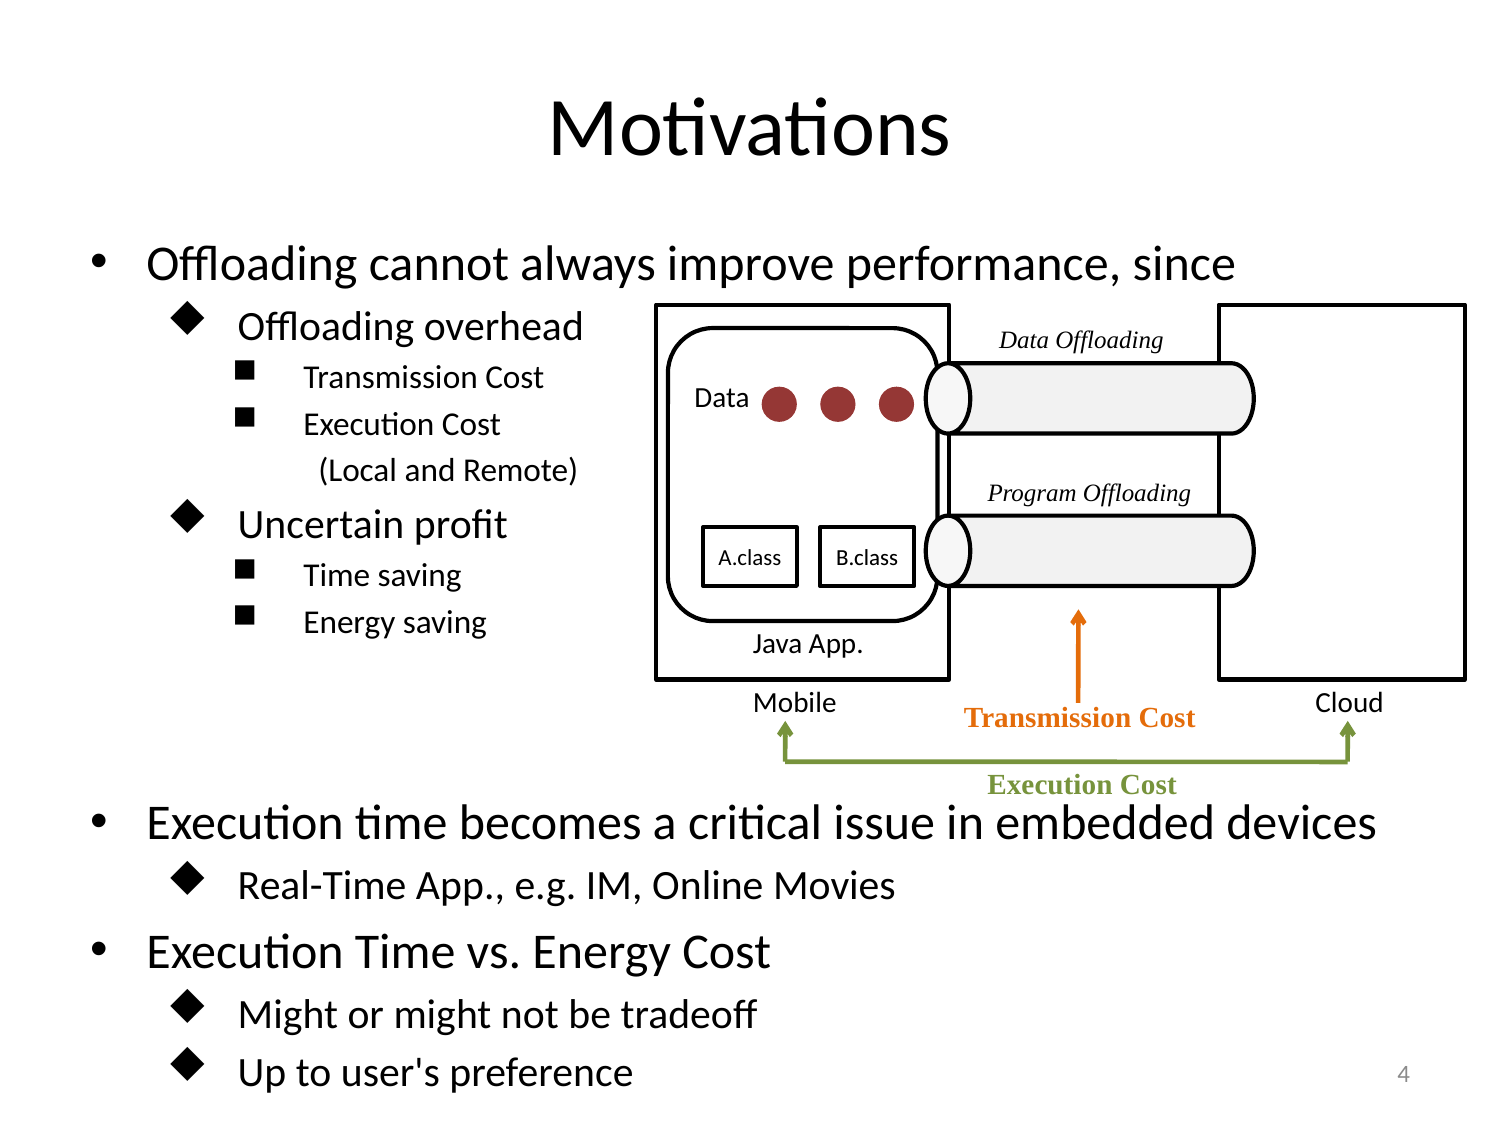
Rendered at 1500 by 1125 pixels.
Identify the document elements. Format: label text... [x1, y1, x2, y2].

table_cell No [928, 518, 968, 583]
text_box [654, 303, 951, 682]
text_box Transmission Cost [949, 691, 1219, 742]
text_box [876, 384, 917, 424]
text_box Program Offloading [972, 468, 1207, 514]
text_box [818, 384, 858, 424]
text_box Data Offloading [984, 316, 1184, 362]
text_box B.class [818, 525, 916, 588]
text_box Execution Cost [972, 770, 1243, 808]
list Offloading cannot always improve performance, since Offloading overhead Transmission Cost Execution Cost (Local and Remote) Uncertain profit Time saving Energy saving Execution time becomes a critical issue in embedded devices Real-Time App., e.g. IM, Online Movies Execution Time vs. Energy Cost Might or might not be tradeoff Up to user's preference [75, 222, 1425, 1005]
text_box Java App. [738, 617, 961, 668]
table_cell TCP/UDP [928, 366, 968, 431]
text_box [1217, 303, 1467, 682]
text_box Cloud [1300, 676, 1500, 726]
table_cell Time [1081, 658, 1122, 662]
text_box Data [679, 371, 774, 422]
text_box [923, 361, 1256, 436]
slide_number 4 [1074, 1042, 1425, 1103]
text_box [923, 513, 1256, 589]
text_box Mobile [738, 676, 961, 726]
text_box [665, 325, 940, 624]
title Motivations [75, 45, 1425, 200]
text_box [759, 384, 799, 424]
text_box A.class [701, 525, 799, 588]
table_cell Time [1033, 658, 1075, 662]
